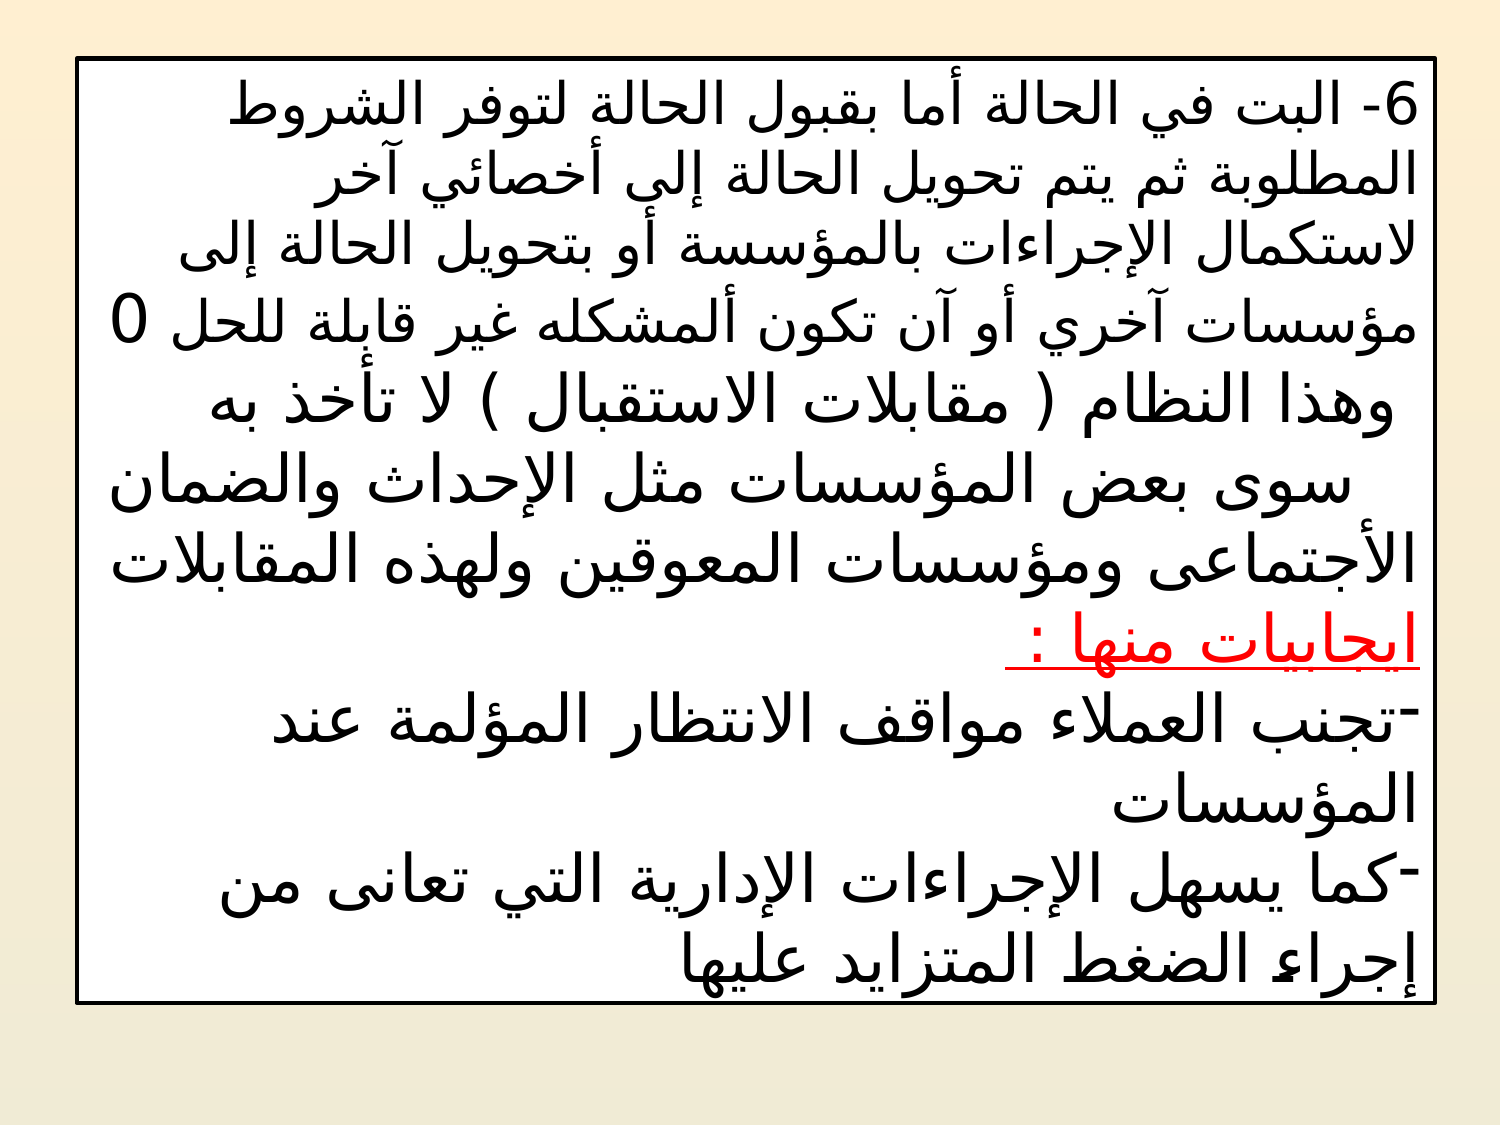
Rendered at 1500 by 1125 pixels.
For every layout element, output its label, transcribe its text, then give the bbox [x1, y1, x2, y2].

text_box 6- البت في الحالة أما بقبول الحالة لتوفر الشروط المطلوبة ثم يتم تحويل الحالة إلى أخصائي آخر لاستكمال الإجراءات بالمؤسسة أو بتحويل الحالة إلى مؤسسات آخري أو آن تكون ألمشكله غير قابلة للحل 0 وهذا النظام ( مقابلات الاستقبال ) لا تأخذ به سوى بعض المؤسسات مثل الإحداث والضمان الأجتماعى ومؤسسات المعوقين ولهذه المقابلات ايجابيات منها : تجنب العملاء مواقف الانتظار المؤلمة عند المؤسسات كما يسهل الإجراءات الإدارية التي تعانى من إجراء الضغط المتزايد عليها [75, 56, 1437, 1005]
